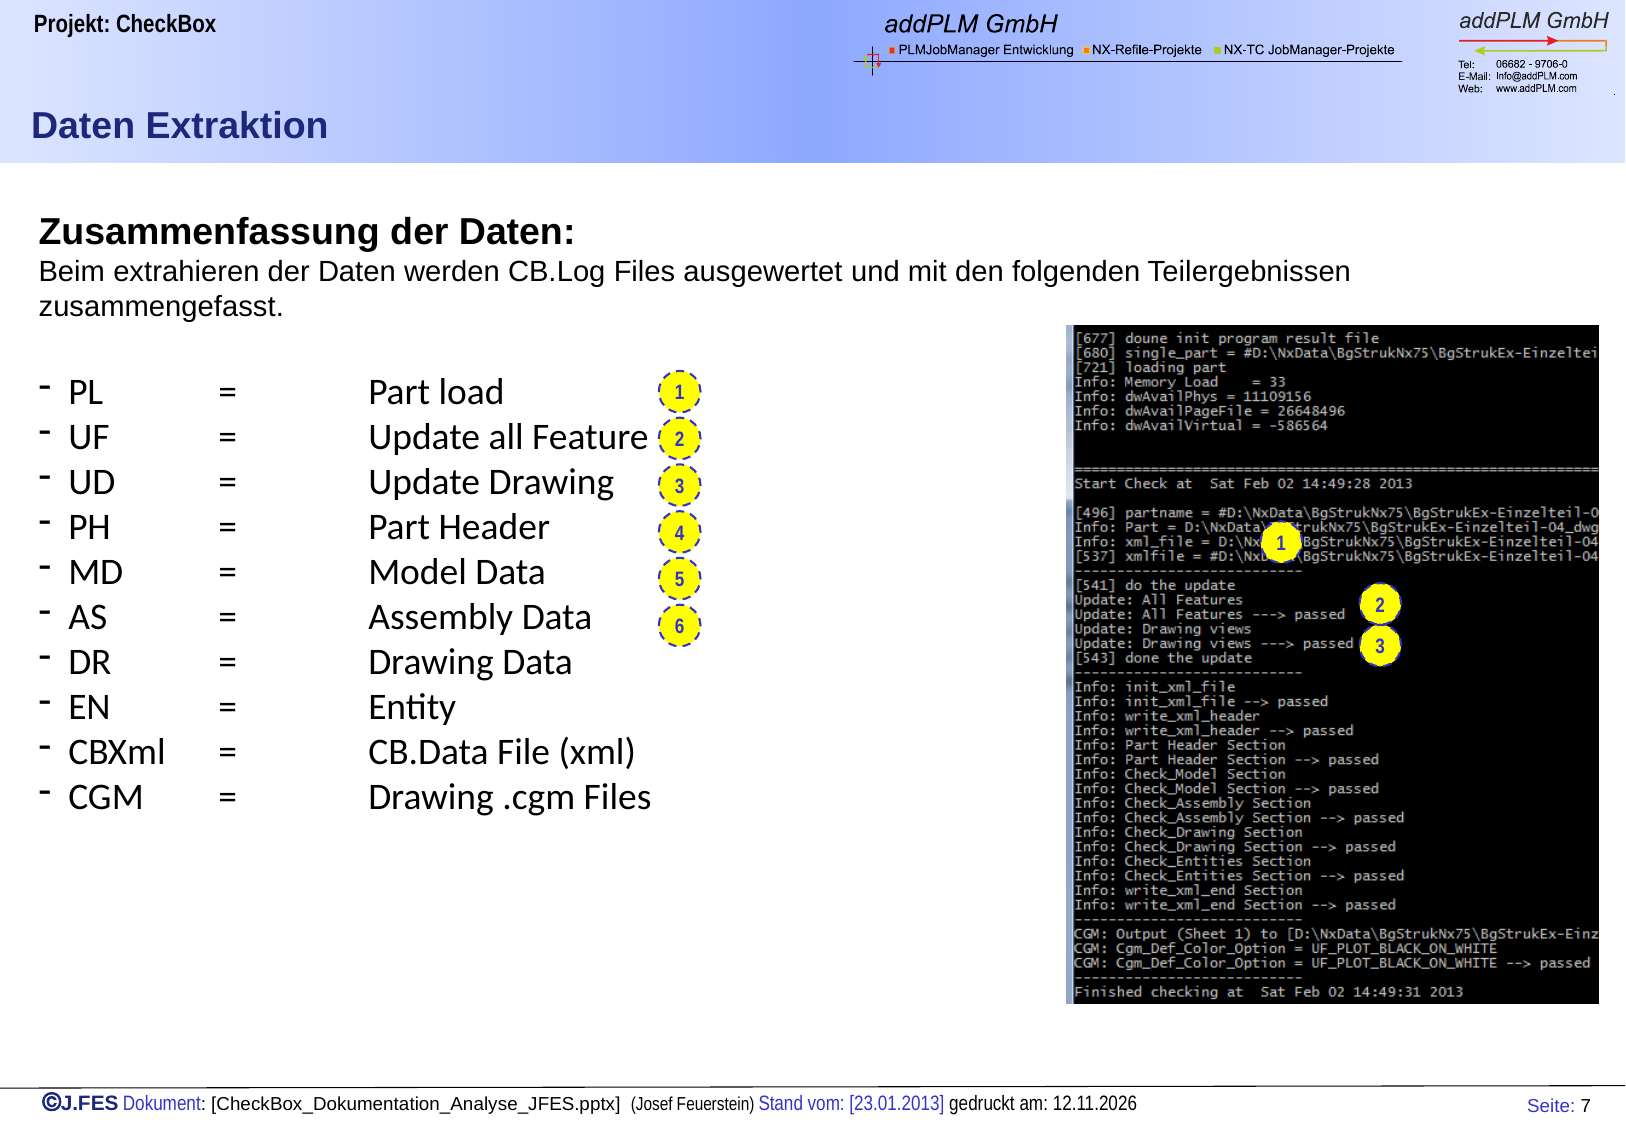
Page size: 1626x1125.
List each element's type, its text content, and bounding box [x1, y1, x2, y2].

text_box Zusammenfassung der Daten: Beim extrahieren der Daten werden CB.Log Files ausgewertet und mit den folgenden Teilergebnissen zusammengefasst. PL = Part load UF = Update all Feature UD = Update Drawing PH = Part Header MD = Model Data AS = Assembly Data DR = Drawing Data EN = Entity CBXml = CB.Data File (xml) CGM = Drawing .cgm Files [23, 199, 1599, 825]
text_box 6 [658, 604, 701, 647]
title Daten Extraktion [30, 73, 1600, 148]
text_box 4 [658, 511, 701, 553]
text_box 2 [658, 417, 701, 460]
text_box 5 [658, 557, 701, 600]
text_box 3 [658, 464, 701, 506]
text_box 1 [658, 370, 701, 413]
picture [1065, 325, 1600, 1004]
